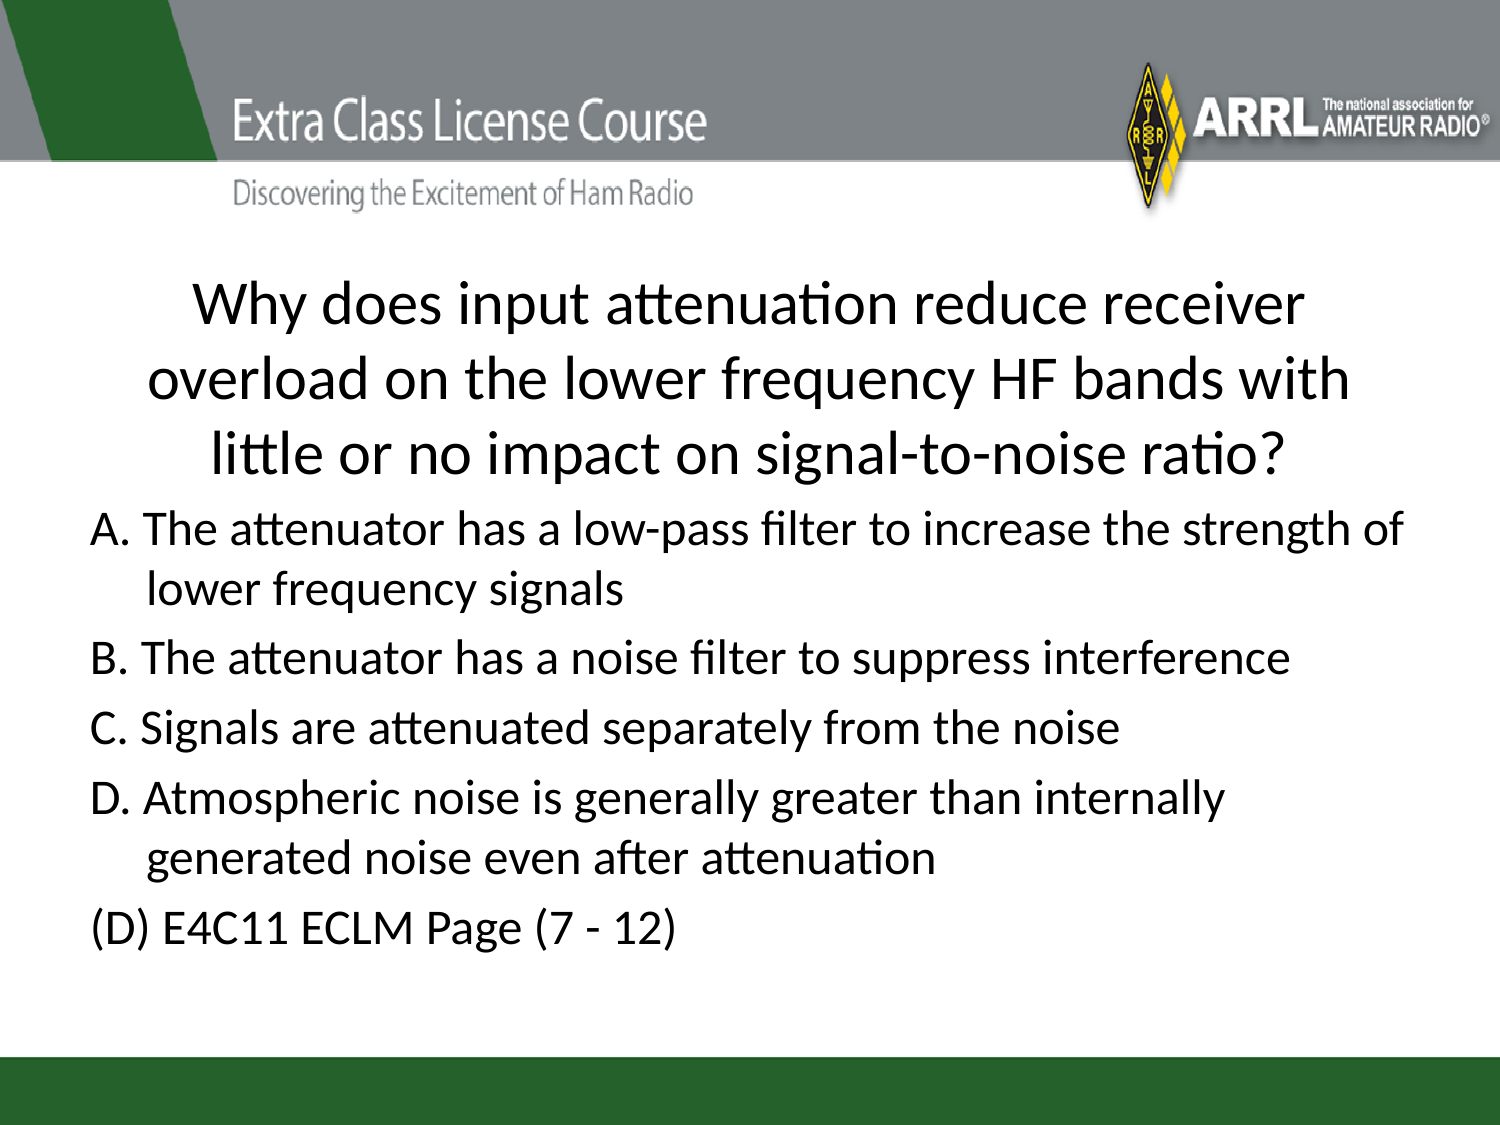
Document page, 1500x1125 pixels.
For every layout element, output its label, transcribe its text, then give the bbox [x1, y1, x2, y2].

picture [0, 0, 1500, 1125]
list A. The attenuator has a low-pass filter to increase the strength of lower frequency signals B. The attenuator has a noise filter to suppress interference C. Signals are attenuated separately from the noise D. Atmospheric noise is generally greater than internally generated noise even after attenuation (D) E4C11 ECLM Page (7 - 12) [75, 487, 1425, 1005]
title Why does input attenuation reduce receiver overload on the lower frequency HF bands with little or no impact on signal-to-noise ratio? [75, 254, 1425, 435]
